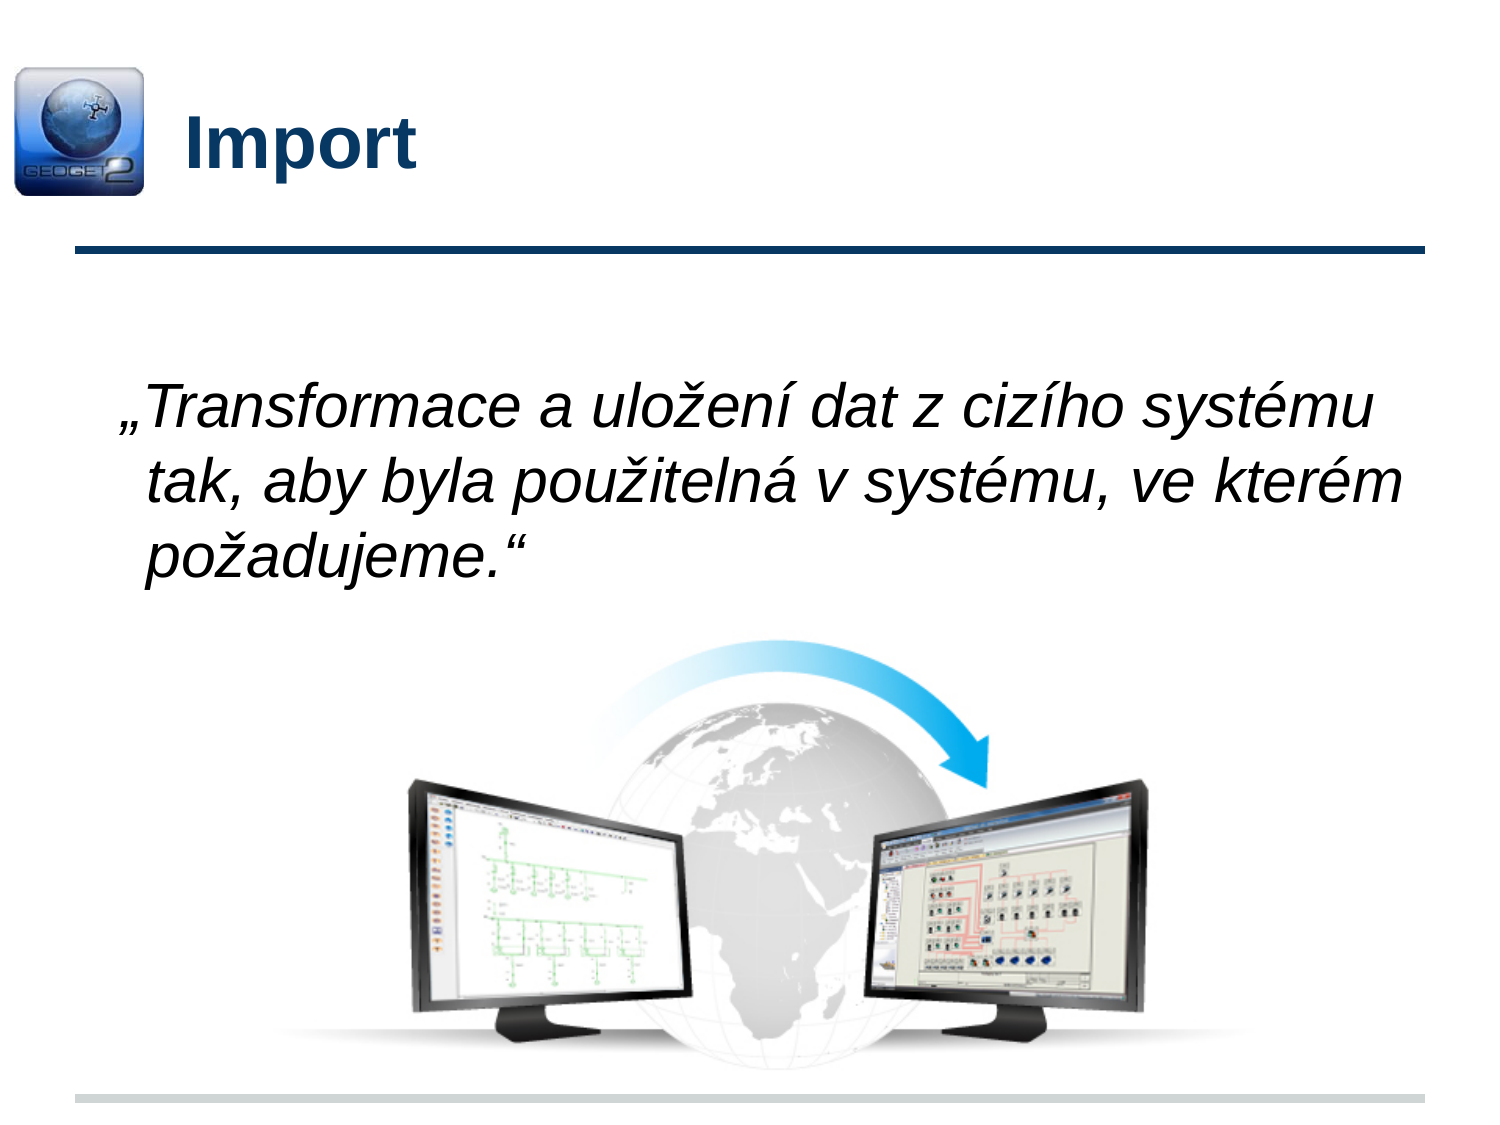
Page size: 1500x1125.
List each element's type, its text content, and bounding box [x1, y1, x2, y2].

picture [257, 619, 1274, 1089]
picture [14, 66, 144, 196]
list „Transformace a uložení dat z cizího systému tak, aby byla použitelná v systému, ve kterém požadujeme.“ [75, 262, 1425, 1078]
title Import [169, 45, 1425, 233]
